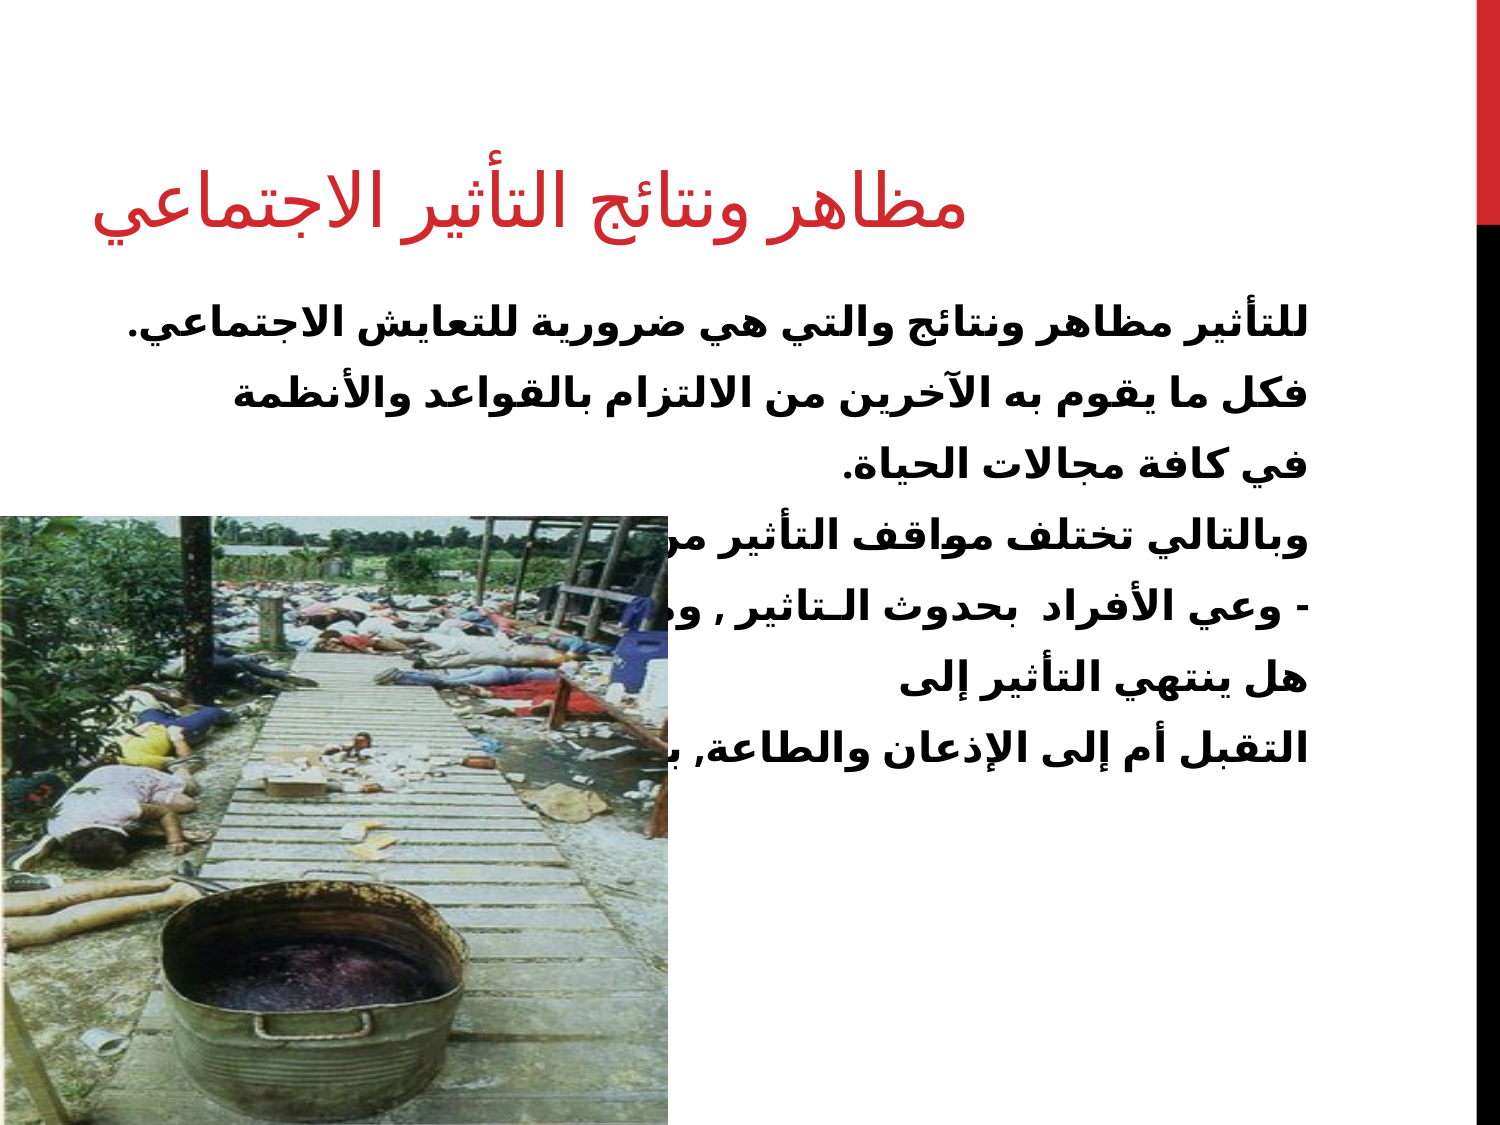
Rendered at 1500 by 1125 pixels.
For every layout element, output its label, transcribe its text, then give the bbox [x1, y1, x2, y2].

picture [0, 515, 668, 1125]
title مظاهر ونتائج التأثير الاجتماعي [75, 25, 1025, 250]
list للتأثير مظاهر ونتائج والتي هي ضرورية للتعايش الاجتماعي. فكل ما يقوم به الآخرين من الالتزام بالقواعد والأنظمة في كافة مجالات الحياة. وبالتالي تختلف مواقف التأثير من حيث: - وعي الأفراد بحدوث الـتاثير , ومن حيث النتائج هل ينتهي التأثير إلى التقبل أم إلى الإذعان والطاعة, بسبب الضغوط [75, 287, 1325, 1005]
